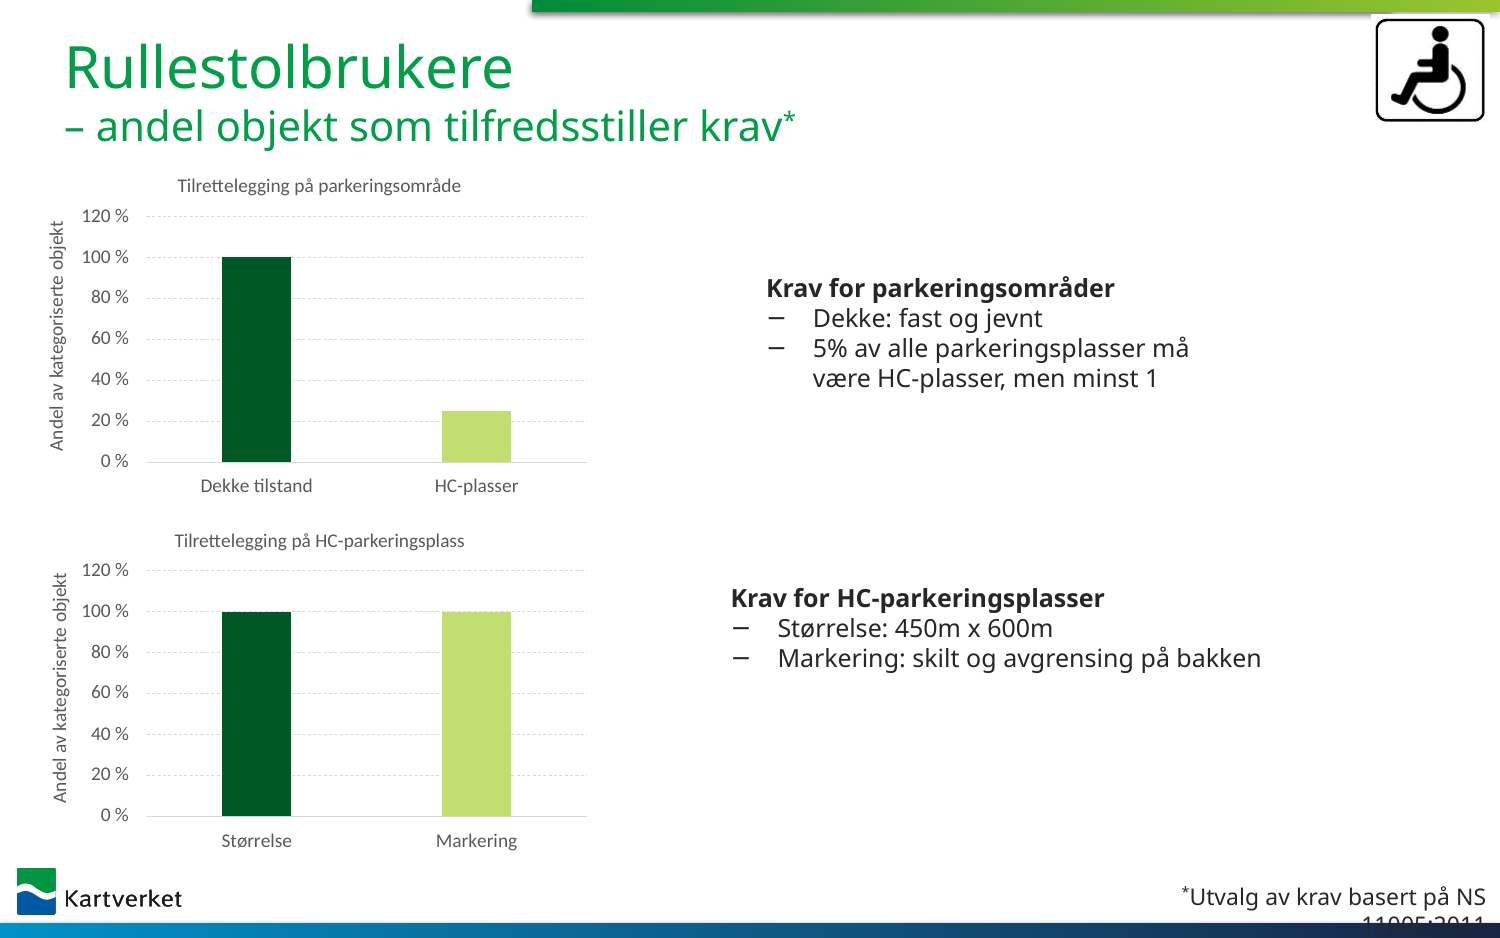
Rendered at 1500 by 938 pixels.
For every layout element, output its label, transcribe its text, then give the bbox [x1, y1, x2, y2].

text_box Krav for HC-parkeringsplasser Størrelse: 450m x 600m Markering: skilt og avgrensing på bakken [715, 574, 1278, 680]
picture [1371, 13, 1491, 127]
text_box Krav for parkeringsområder Dekke: fast og jevnt 5% av alle parkeringsplasser må være HC-plasser, men minst 1 [751, 264, 1232, 400]
picture [41, 166, 598, 505]
text_box Rullestolbrukere – andel objekt som tilfredsstiller krav* [49, 23, 1431, 158]
text_box *Utvalg av krav basert på NS 11005:2011 [1068, 873, 1500, 938]
picture [41, 520, 598, 859]
